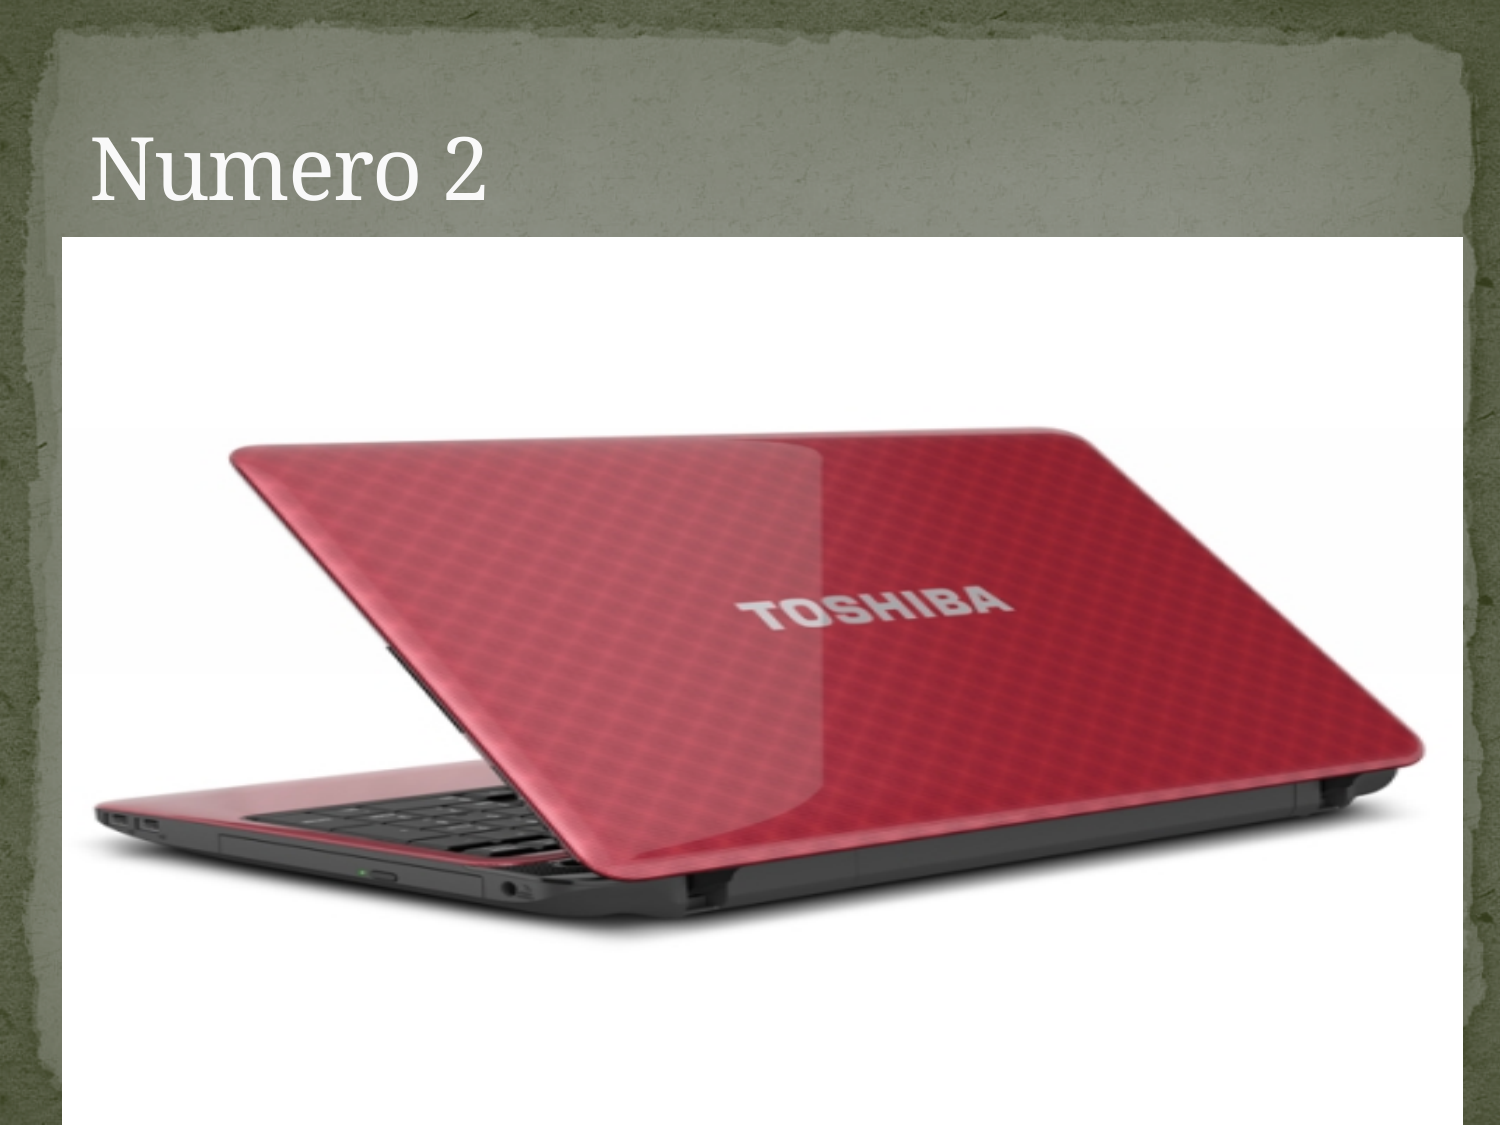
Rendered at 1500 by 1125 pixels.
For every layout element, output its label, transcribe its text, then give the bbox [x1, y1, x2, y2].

title Numero 2 [74, 24, 1425, 225]
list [66, 241, 1460, 1122]
